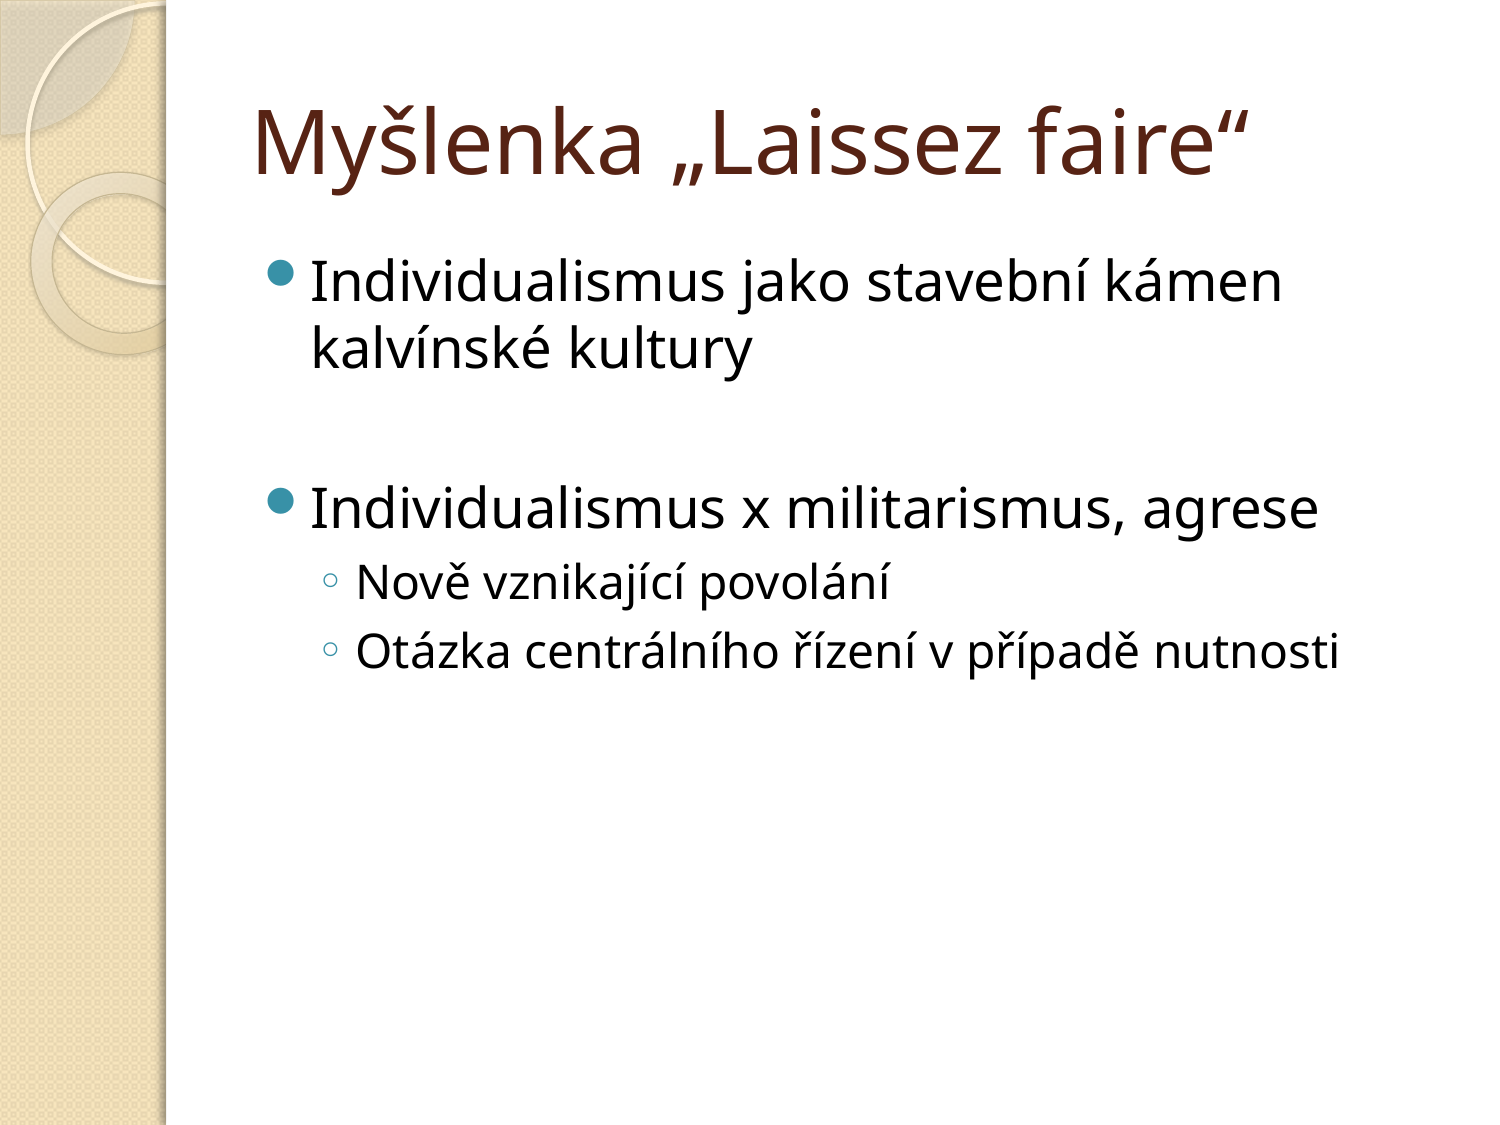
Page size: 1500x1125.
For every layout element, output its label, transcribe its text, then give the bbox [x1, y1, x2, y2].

title Myšlenka „Laissez faire“ [235, 45, 1466, 233]
list Individualismus jako stavební kámen kalvínské kultury Individualismus x militarismus, agrese Nově vznikající povolání Otázka centrálního řízení v případě nutnosti [235, 237, 1466, 1026]
